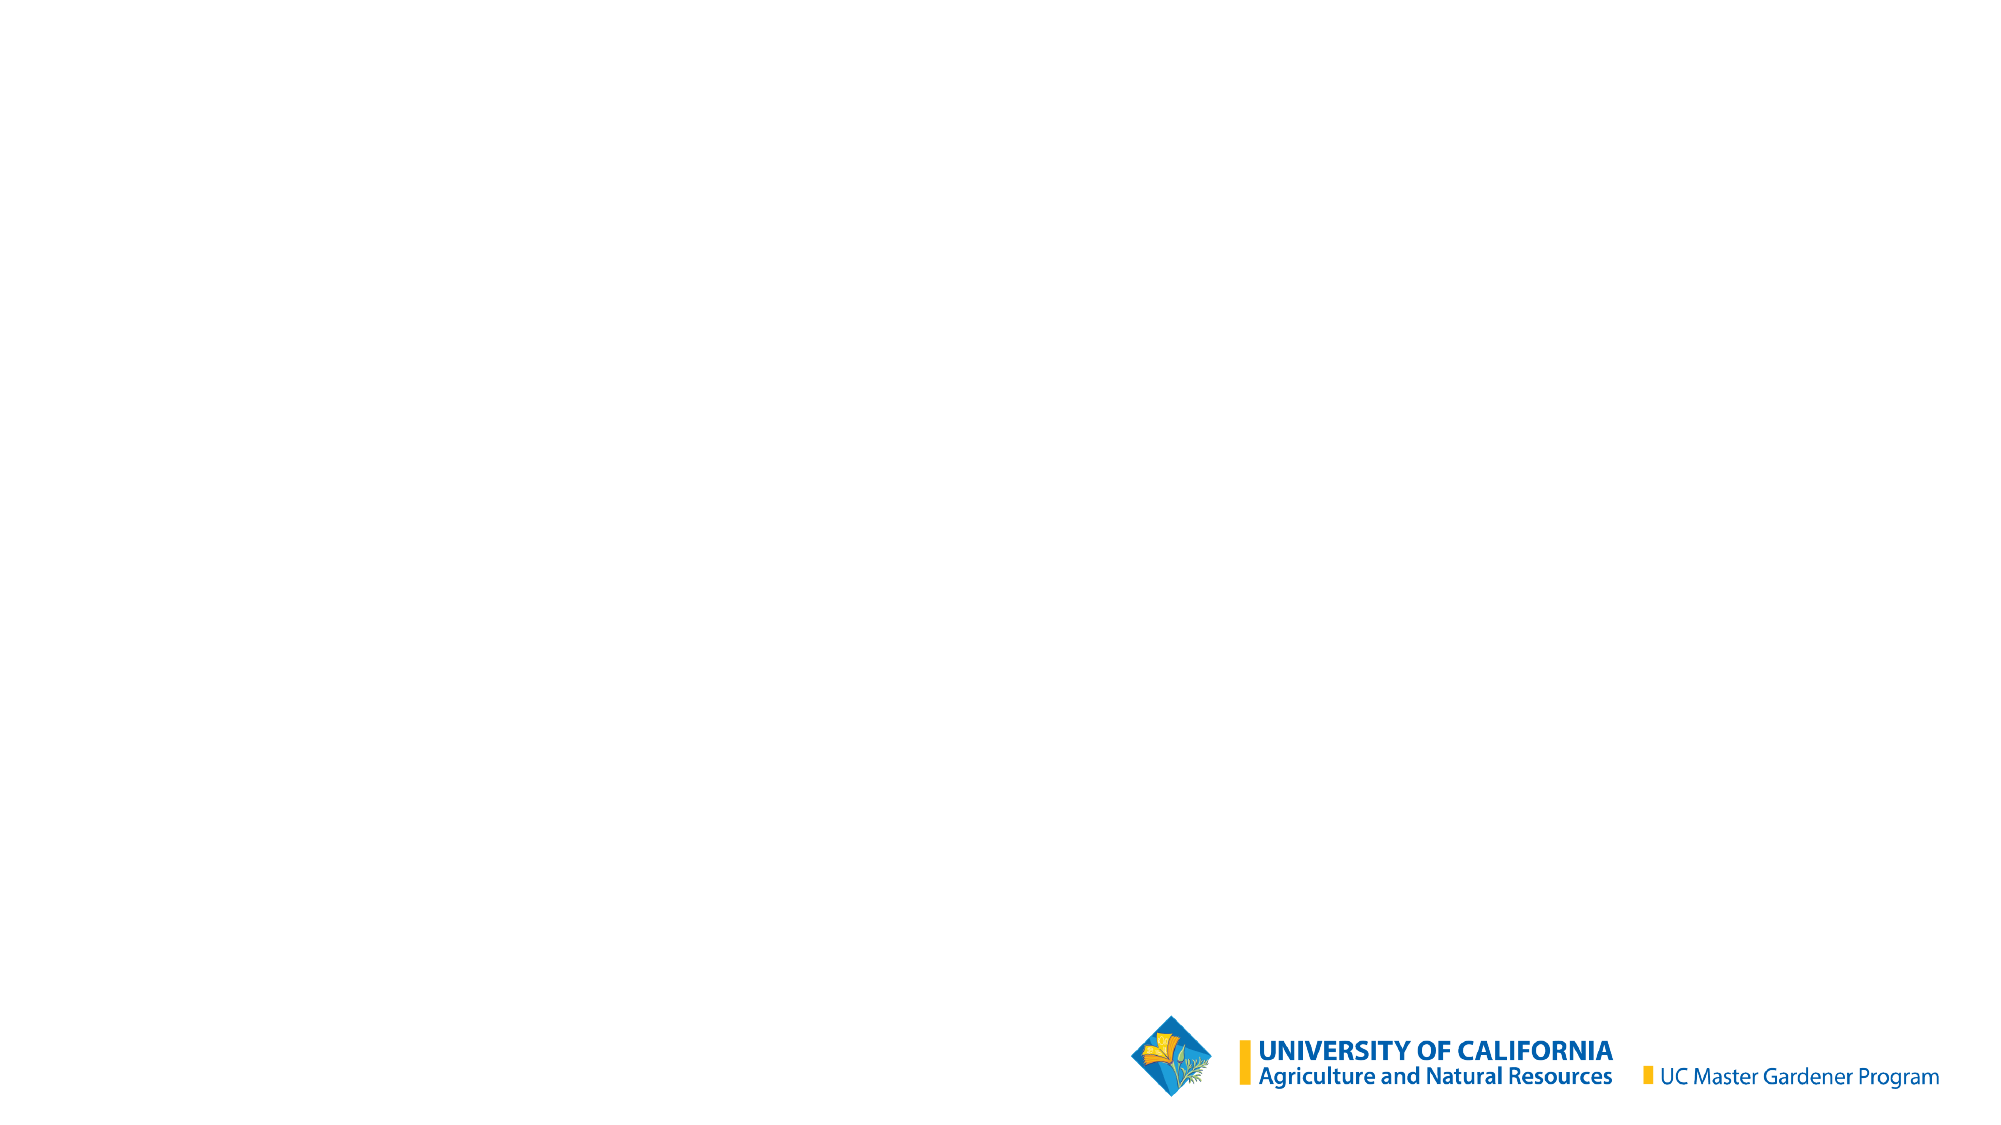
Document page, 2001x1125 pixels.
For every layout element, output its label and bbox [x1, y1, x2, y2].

picture [1106, 979, 2000, 1125]
